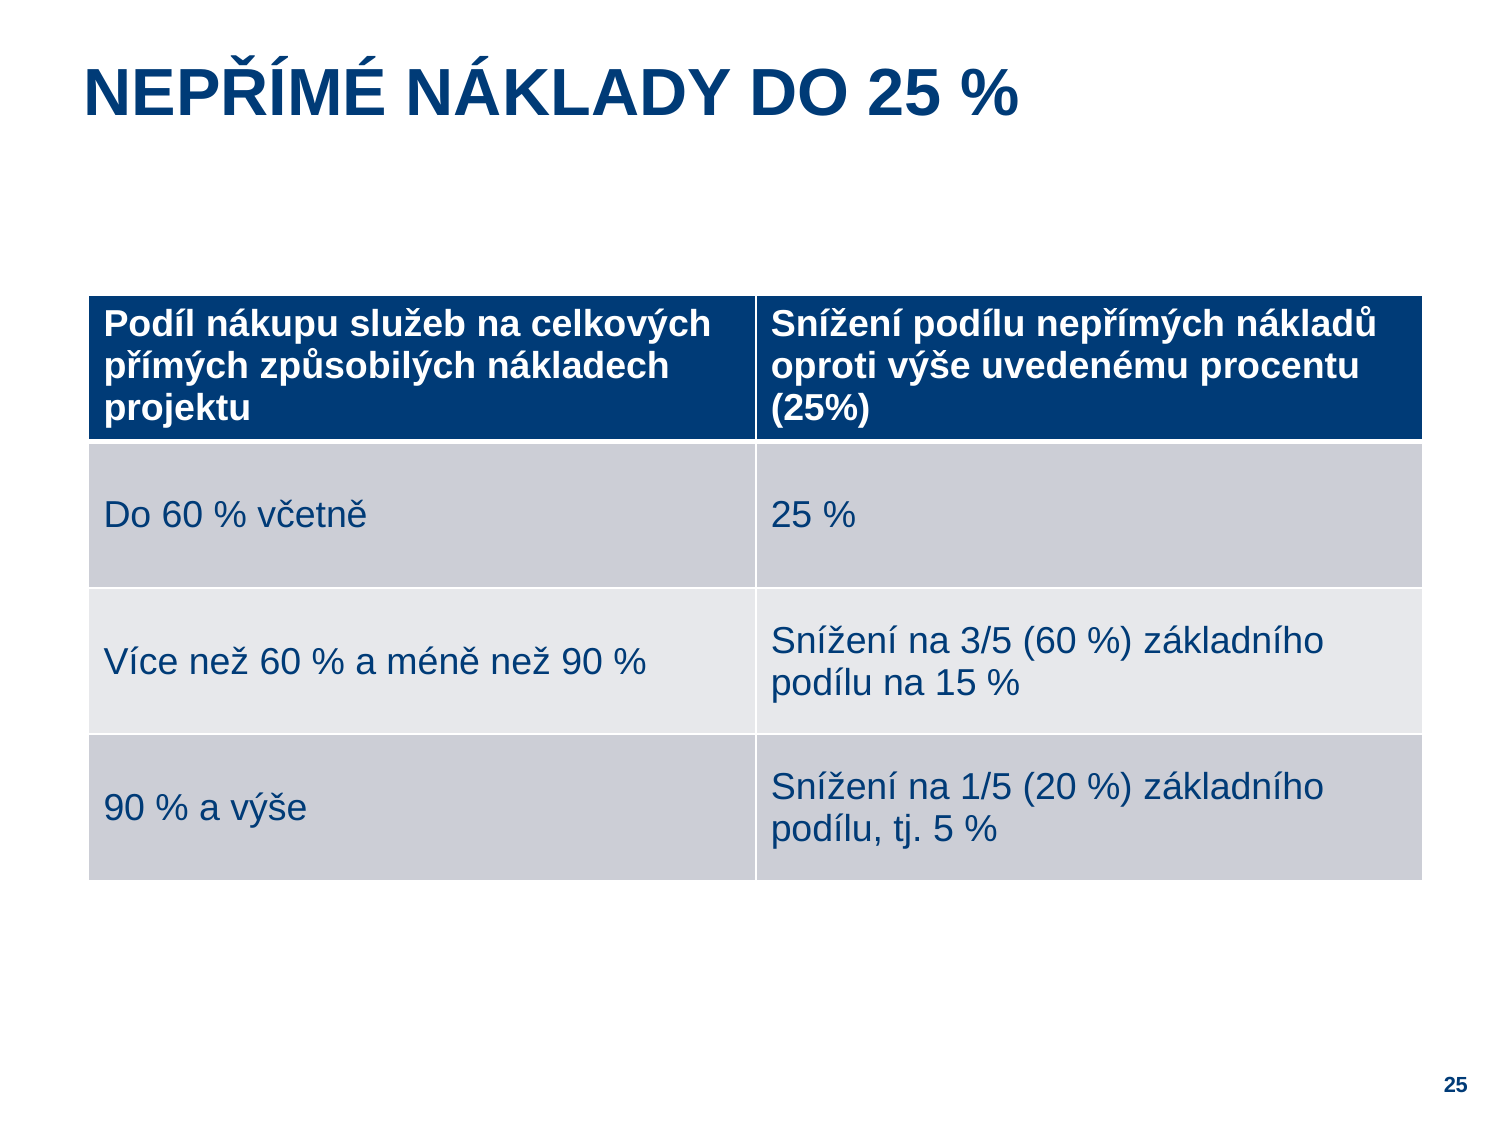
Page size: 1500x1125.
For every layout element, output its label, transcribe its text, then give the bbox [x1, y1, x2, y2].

table_header Podíl nákupu služeb na celkových přímých způsobilých nákladech projektu [89, 296, 755, 439]
table_cell 25 % [757, 444, 1422, 587]
table_header Snížení podílu nepřímých nákladů oproti výše uvedenému procentu (25%) [757, 296, 1422, 439]
table_cell 90 % a výše [89, 735, 755, 880]
table_cell Do 60 % včetně [89, 444, 755, 587]
table_cell Snížení na 3/5 (60 %) základního podílu na 15 % [757, 589, 1422, 733]
table_cell Snížení na 1/5 (20 %) základního podílu, tj. 5 % [757, 735, 1422, 880]
slide_number 25 [1417, 1068, 1495, 1099]
title Nepřímé náklady do 25 % [59, 0, 1441, 178]
table_cell Více než 60 % a méně než 90 % [89, 589, 755, 733]
